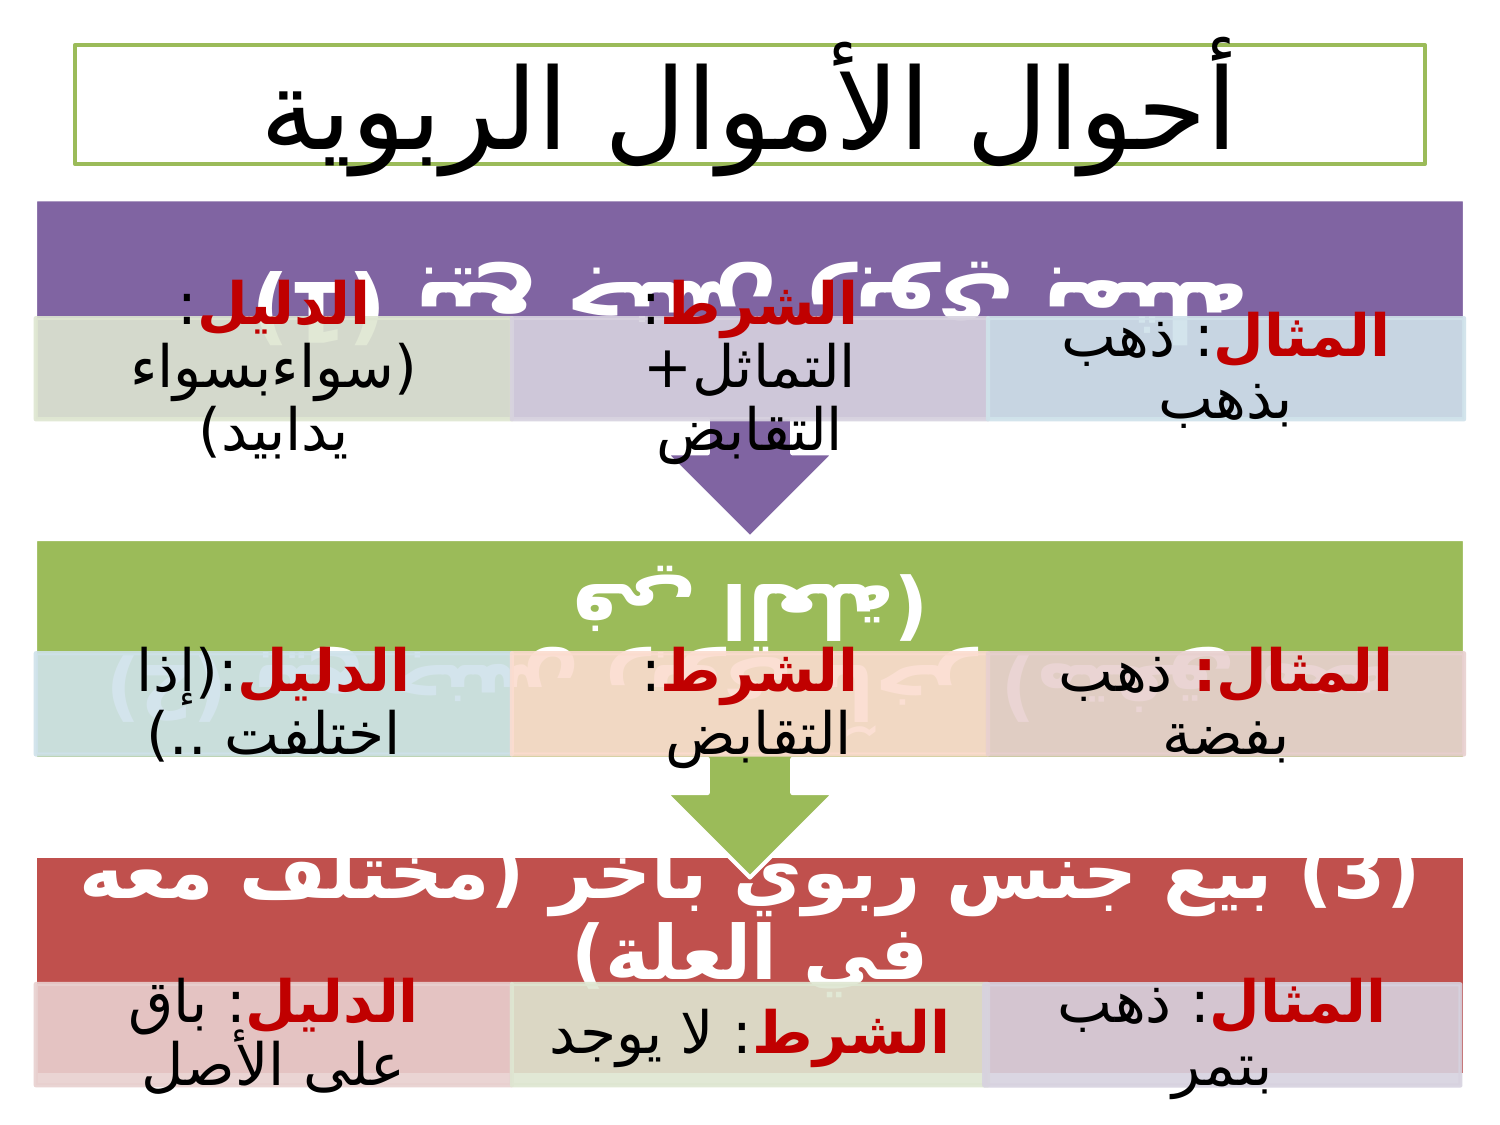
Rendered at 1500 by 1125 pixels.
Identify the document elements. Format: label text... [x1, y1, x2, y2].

title أحوال الأموال الربوية [73, 43, 1427, 166]
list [34, 198, 1466, 1091]
